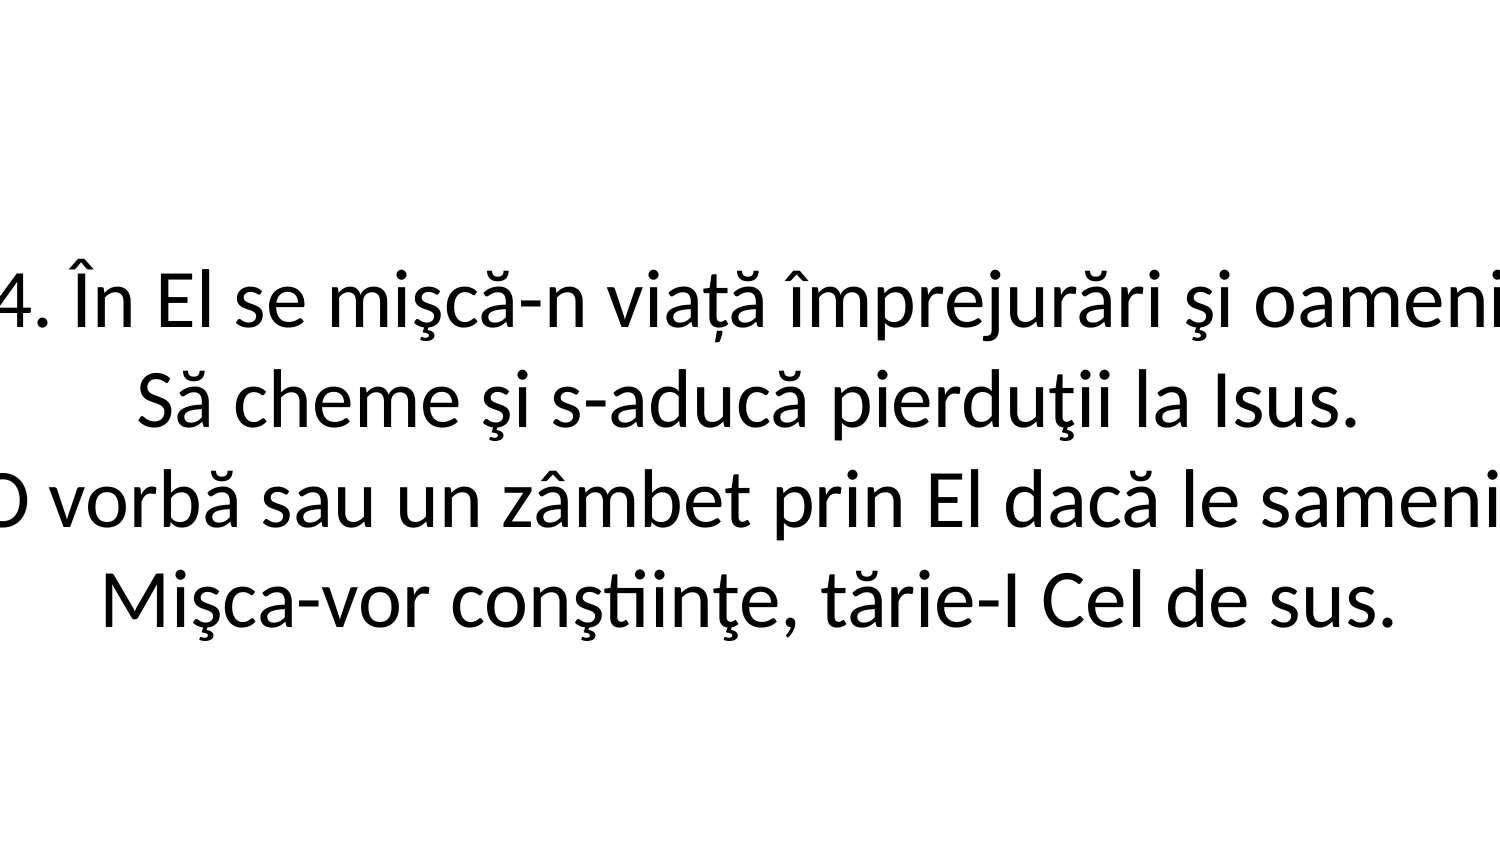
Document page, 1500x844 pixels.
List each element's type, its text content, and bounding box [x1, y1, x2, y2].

text_box 4. În El se mişcă-n viață împrejurări şi oameni Să cheme şi s-aducă pierduţii la Isus. O vorbă sau un zâmbet prin El dacă le sameni, Mişca-vor conştiinţe, tărie-I Cel de sus. [0, 192, 1500, 652]
